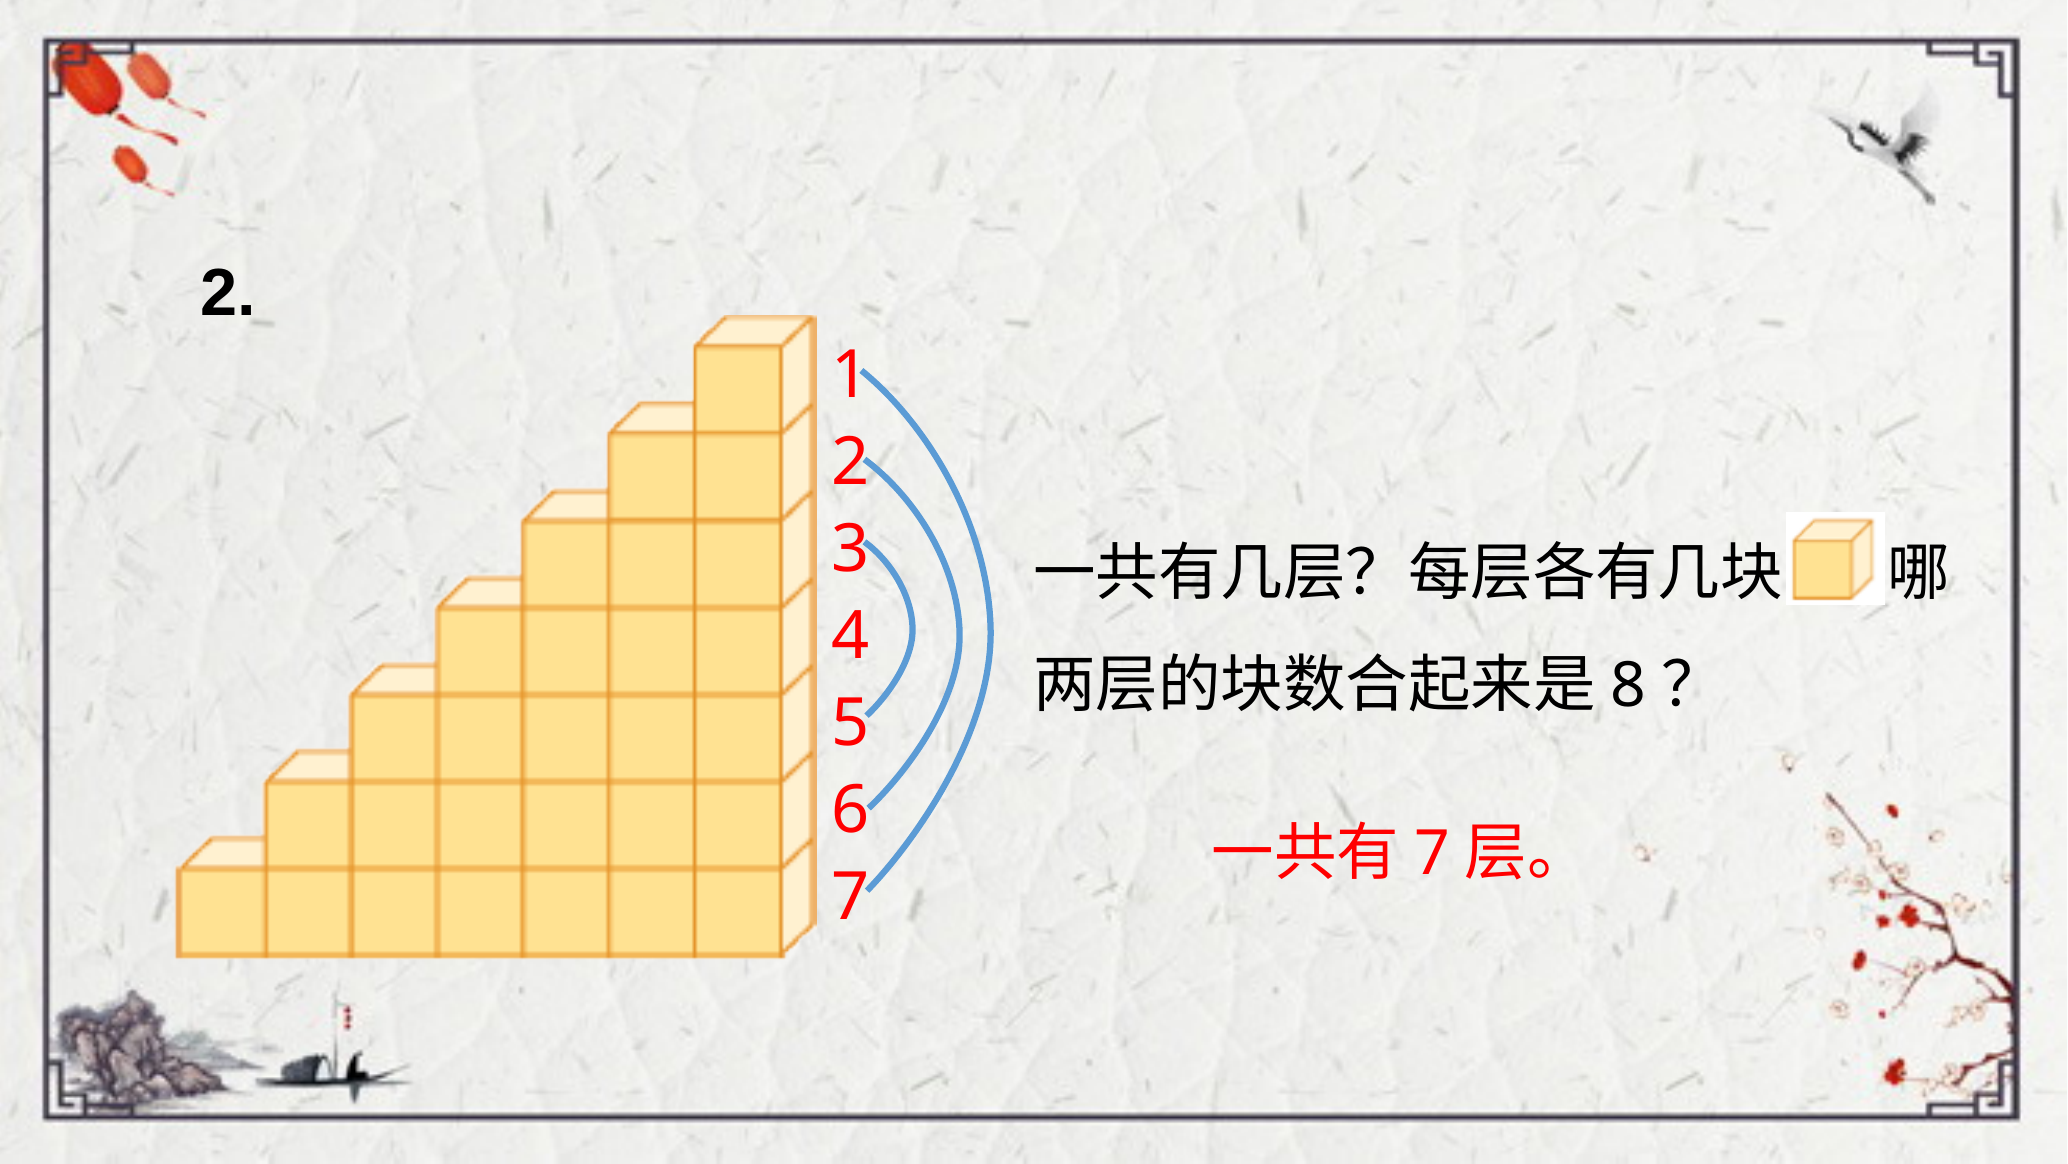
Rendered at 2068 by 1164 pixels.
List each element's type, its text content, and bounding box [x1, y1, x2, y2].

text_box [863, 541, 914, 717]
text_box 一共有7层。 [1196, 767, 1558, 895]
text_box [863, 458, 961, 809]
text_box 2 [817, 419, 862, 497]
text_box 1 [817, 323, 871, 419]
text_box 4 [817, 584, 864, 671]
text_box [860, 369, 992, 892]
text_box 6 [817, 758, 866, 845]
text_box 5 [817, 671, 865, 758]
text_box 2. [185, 241, 301, 315]
text_box 一共有几层？每层各有几块 ？哪两层的块数合起来是8？ [1018, 486, 1970, 727]
text_box 3 [817, 497, 863, 584]
text_box 7 [817, 845, 871, 941]
picture [0, 0, 2068, 1164]
